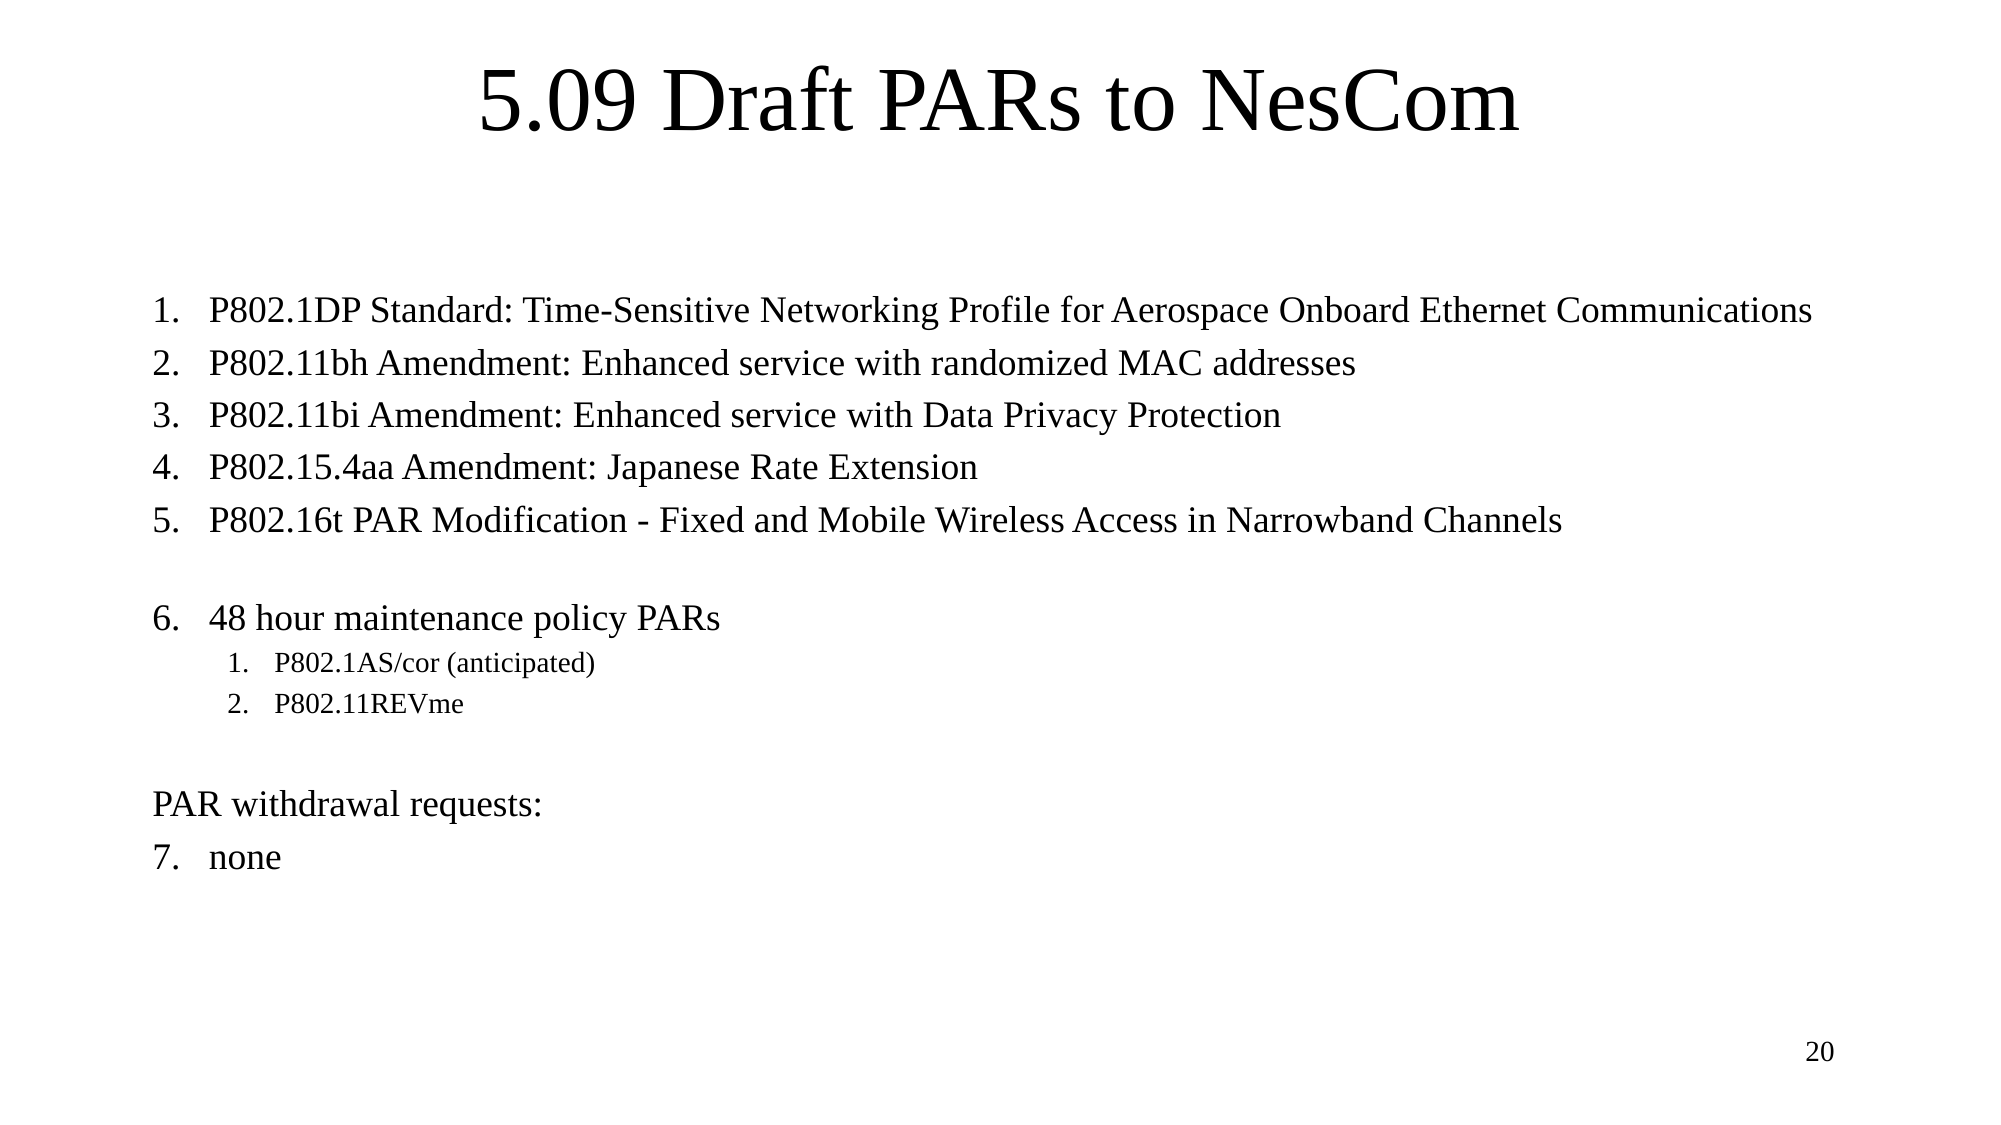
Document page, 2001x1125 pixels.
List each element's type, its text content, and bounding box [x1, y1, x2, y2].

list P802.1DP Standard: Time-Sensitive Networking Profile for Aerospace Onboard Ethernet Communications P802.11bh Amendment: Enhanced service with randomized MAC addresses P802.11bi Amendment: Enhanced service with Data Privacy Protection P802.15.4aa Amendment: Japanese Rate Extension P802.16t PAR Modification - Fixed and Mobile Wireless Access in Narrowband Channels 48 hour maintenance policy PARs P802.1AS/cor (anticipated) P802.11REVme PAR withdrawal requests: none [137, 224, 1863, 901]
title 5.09 Draft PARs to NesCom [362, 0, 1638, 188]
slide_number 20 [1433, 1024, 1851, 1101]
